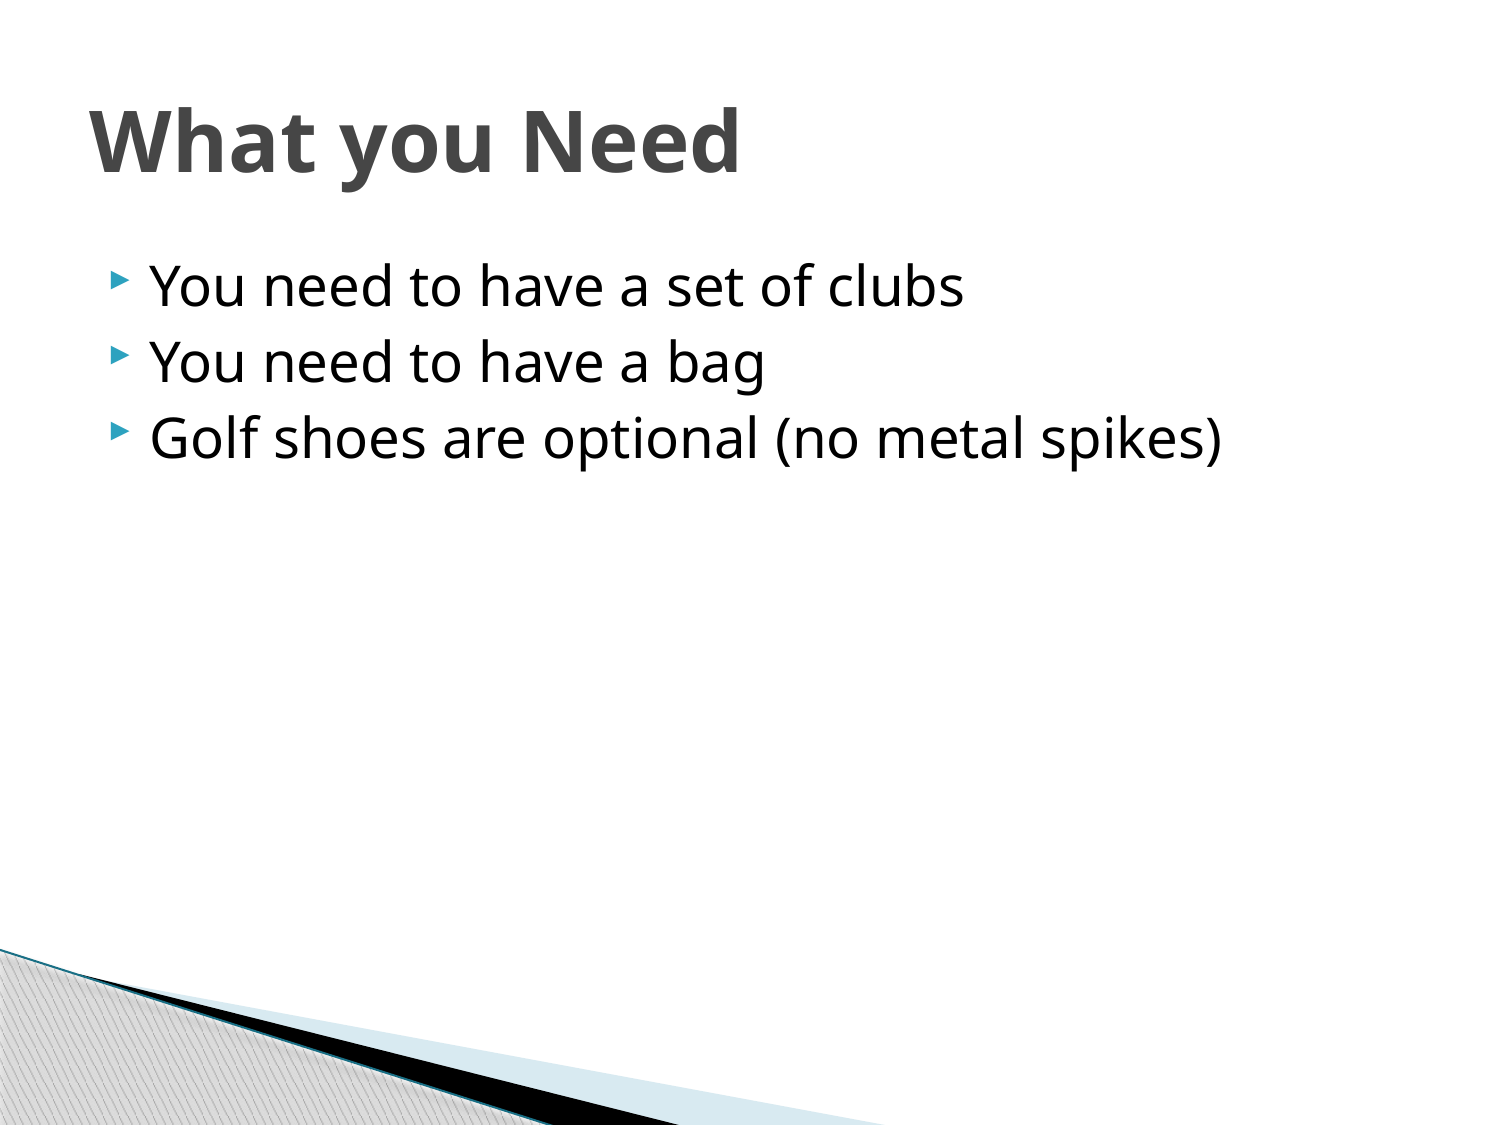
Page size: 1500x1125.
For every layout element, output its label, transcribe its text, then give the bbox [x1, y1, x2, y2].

title What you Need [75, 45, 1425, 233]
list You need to have a set of clubs You need to have a bag Golf shoes are optional (no metal spikes) [75, 243, 1425, 986]
